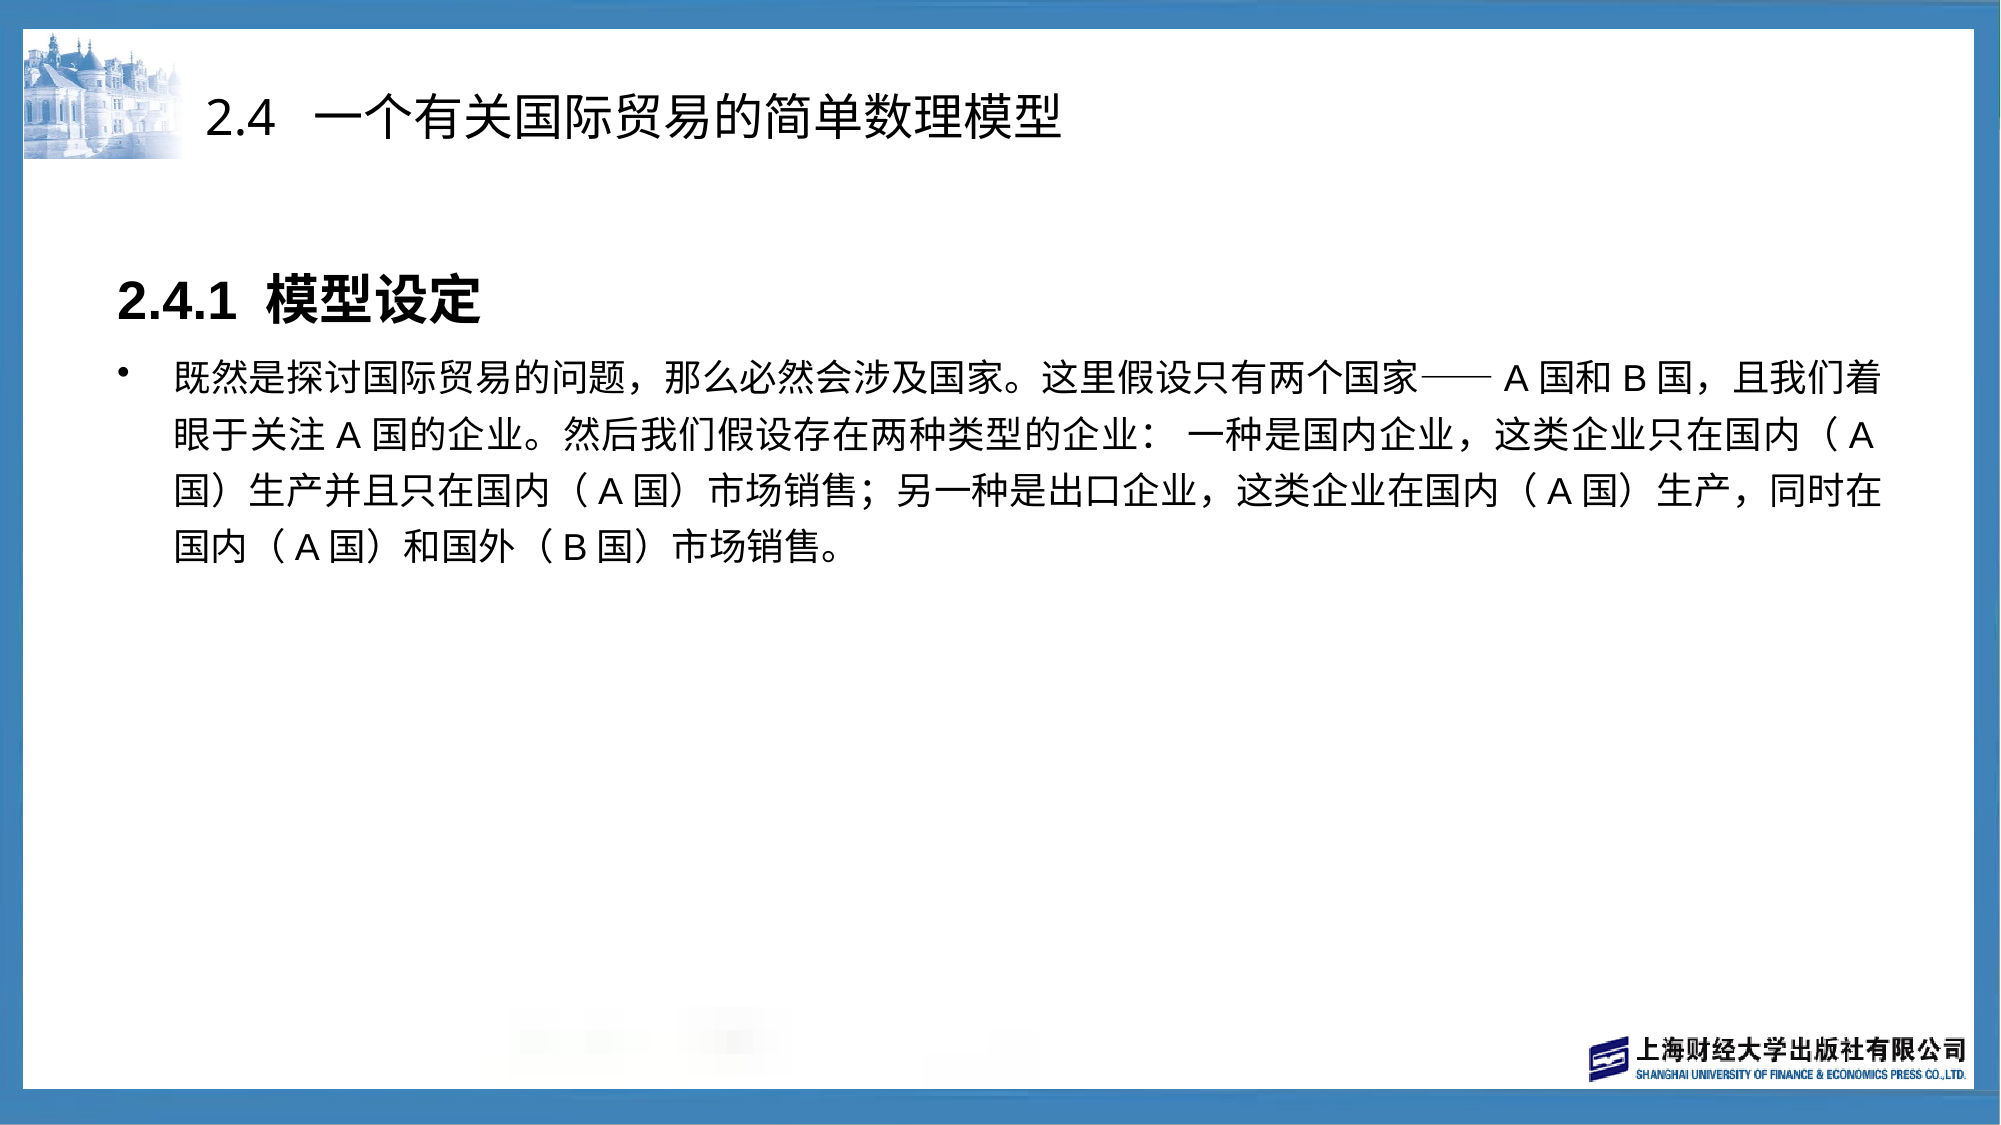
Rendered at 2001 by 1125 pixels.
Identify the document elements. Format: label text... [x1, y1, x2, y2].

picture [0, 0, 2001, 1125]
list 2.4.1 模型设定 既然是探讨国际贸易的问题，那么必然会涉及国家。这里假设只有两个国家——A国和B国，且我们着眼于关注A国的企业。然后我们假设存在两种类型的企业： 一种是国内企业，这类企业只在国内（A国）生产并且只在国内（A国）市场销售；另一种是出口企业，这类企业在国内（A国）生产，同时在国内（A国）和国外（B国）市场销售。 [102, 241, 1898, 1065]
title 2.4 一个有关国际贸易的简单数理模型 [190, 64, 1547, 168]
